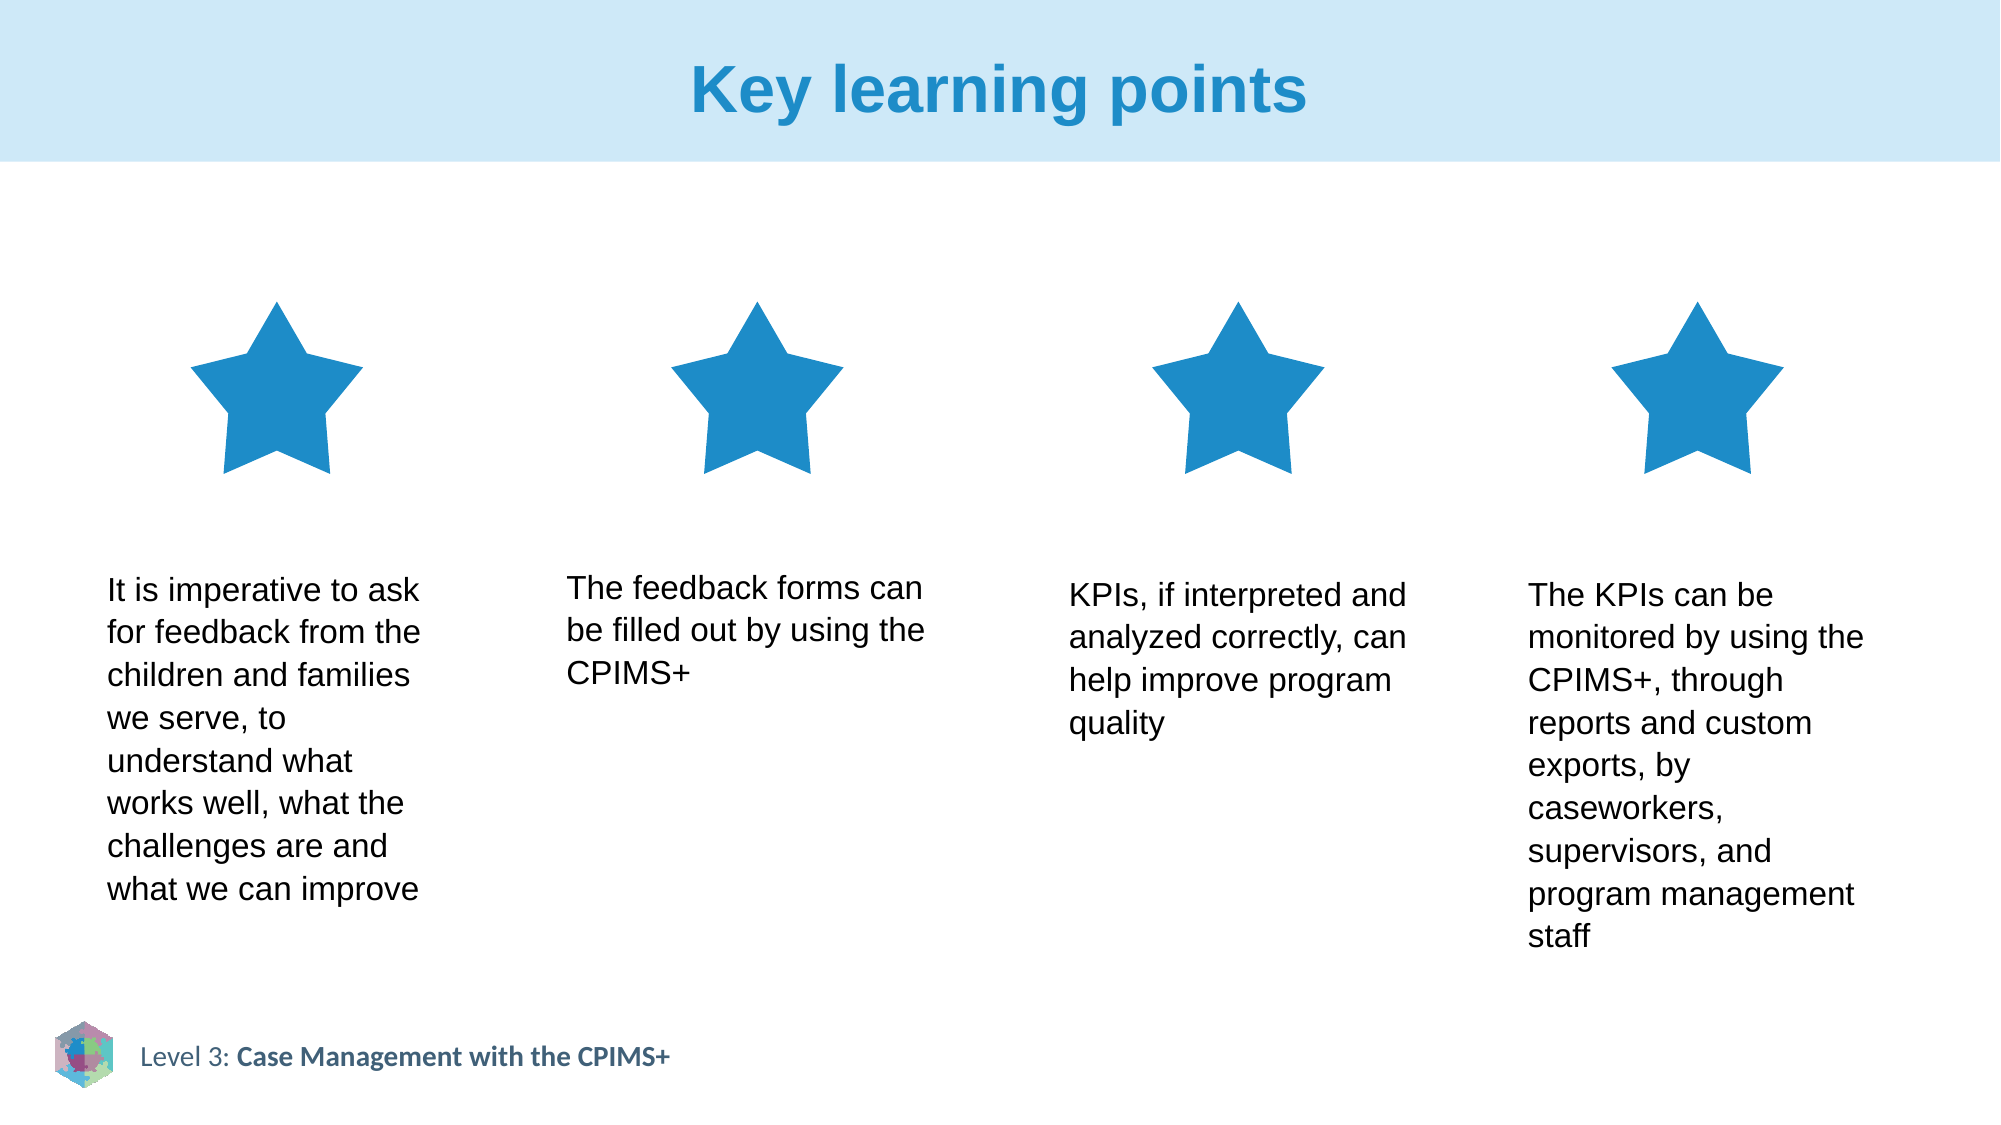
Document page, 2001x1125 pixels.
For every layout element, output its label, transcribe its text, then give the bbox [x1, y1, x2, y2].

text_box [671, 301, 844, 474]
text_box [1152, 301, 1325, 474]
title Key learning points [137, 19, 1863, 163]
text_box It is imperative to ask for feedback from the children and families we serve, to understand what works well, what the challenges are and what we can improve [92, 557, 462, 915]
text_box KPIs, if interpreted and analyzed correctly, can help improve program quality [1053, 562, 1424, 749]
picture [55, 1021, 113, 1088]
text_box [1611, 301, 1784, 474]
text_box The KPIs can be monitored by using the CPIMS+, through reports and custom exports, by caseworkers, supervisors, and program management staff [1512, 562, 1883, 962]
text_box The feedback forms can be filled out by using the CPIMS+ [551, 555, 964, 699]
text_box [190, 301, 364, 474]
